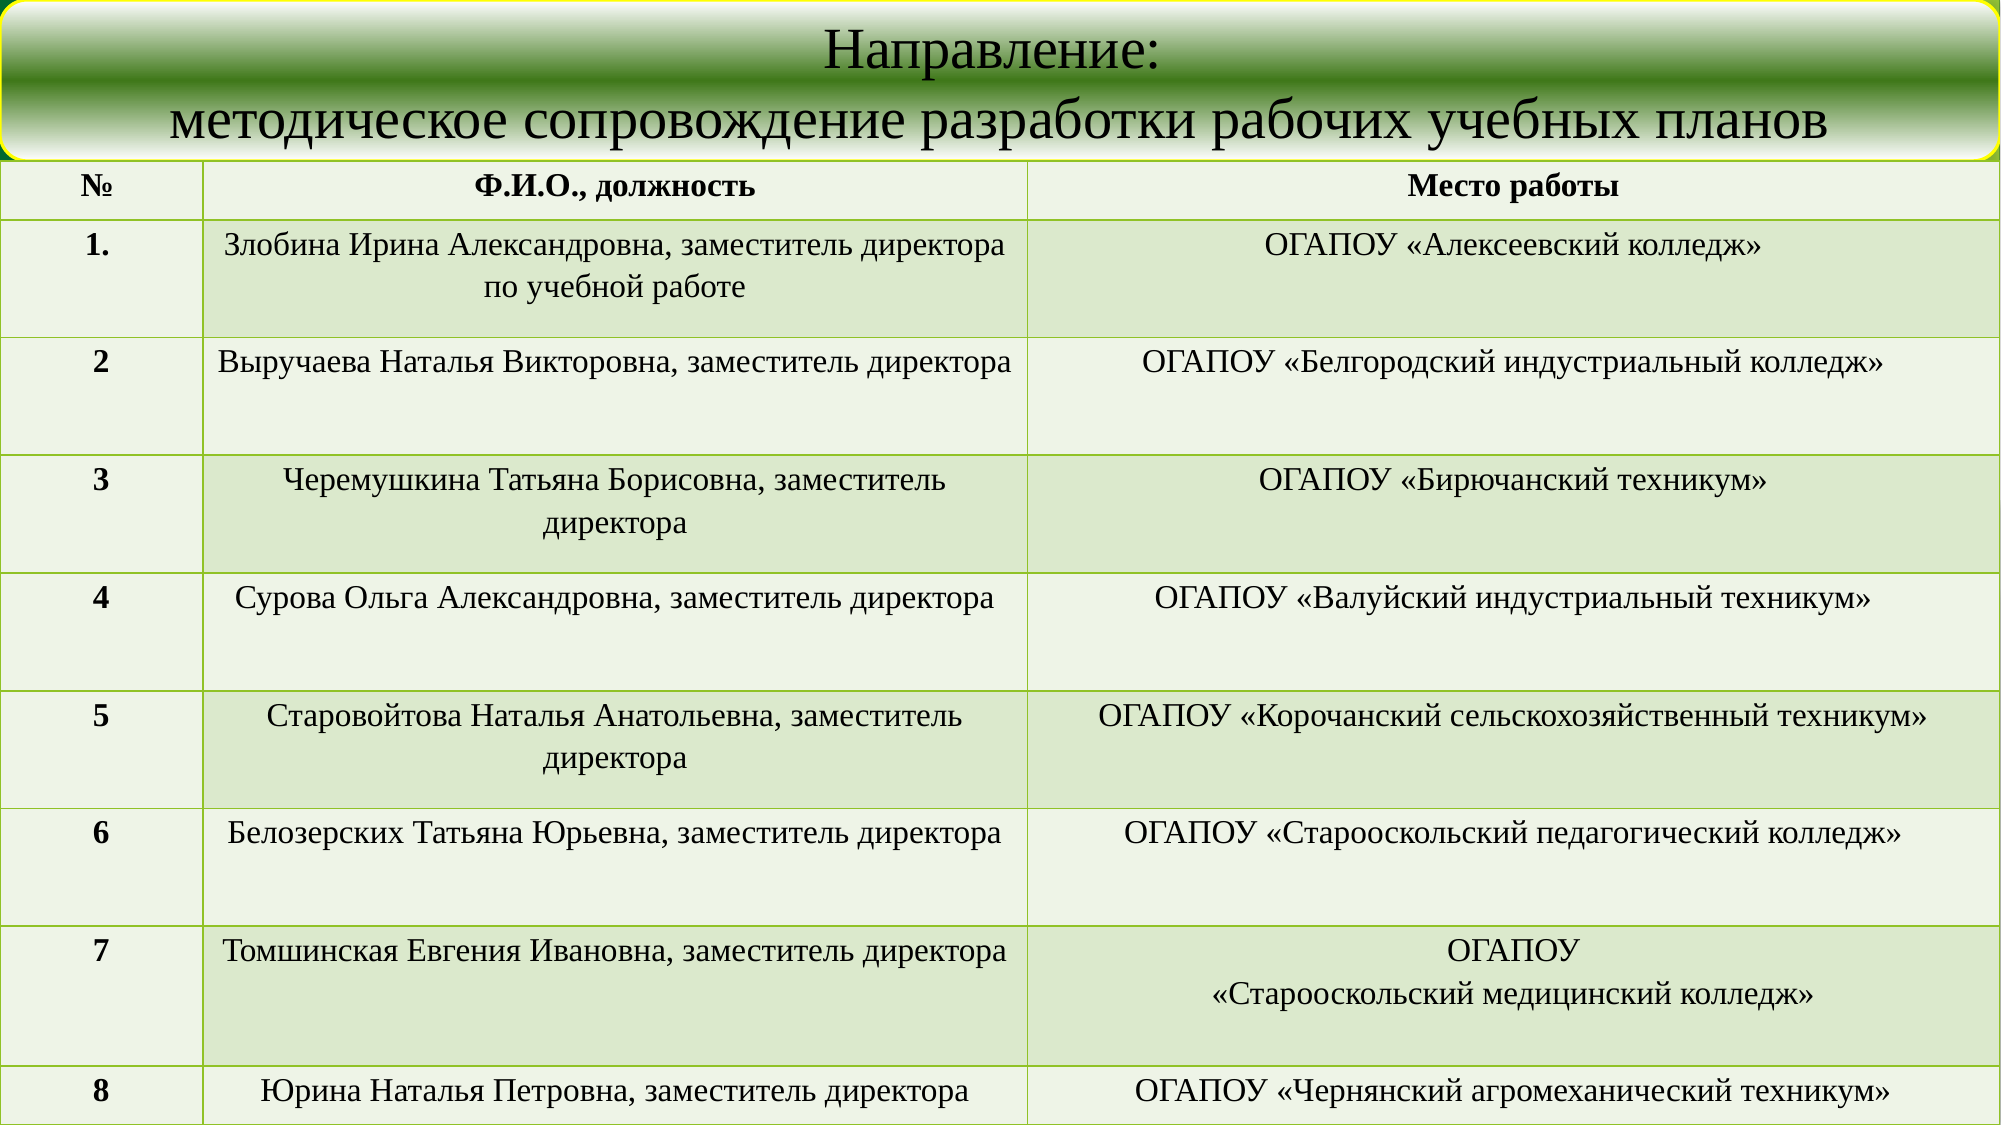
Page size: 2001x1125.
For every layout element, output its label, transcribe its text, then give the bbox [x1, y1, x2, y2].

table_cell Выручаева Наталья Викторовна, заместитель директора [204, 338, 1027, 454]
text_box Направление: методическое сопровождение разработки рабочих учебных планов [0, 0, 2000, 160]
table_cell ОГАПОУ «Белгородский индустриальный колледж» [1028, 338, 1999, 454]
table_cell 6 [1, 809, 202, 925]
table_cell Сурова Ольга Александровна, заместитель директора [204, 574, 1027, 690]
table_cell Юрина Наталья Петровна, заместитель директора [204, 1067, 1027, 1124]
table_cell 7 [1, 927, 202, 1065]
table_cell ОГАПОУ «Старооскольский педагогический колледж» [1028, 809, 1999, 925]
table_cell ОГАПОУ «Бирючанский техникум» [1028, 456, 1999, 572]
table_header Ф.И.О., должность [204, 162, 1027, 219]
table_cell Черемушкина Татьяна Борисовна, заместитель директора [204, 456, 1027, 572]
table_cell Белозерских Татьяна Юрьевна, заместитель директора [204, 809, 1027, 925]
table_cell 4 [1, 574, 202, 690]
table_cell 8 [1, 1067, 202, 1124]
table_cell ОГАПОУ «Старооскольский медицинский колледж» [1028, 927, 1999, 1065]
table_cell 5 [1, 692, 202, 808]
table_cell ОГАПОУ «Чернянский агромеханический техникум» [1028, 1067, 1999, 1124]
table_cell ОГАПОУ «Алексеевский колледж» [1028, 221, 1999, 337]
table_cell Старовойтова Наталья Анатольевна, заместитель директора [204, 692, 1027, 808]
table_cell 3 [1, 456, 202, 572]
table_cell 1. [1, 221, 202, 337]
table_header Место работы [1028, 162, 1999, 219]
table_header № [1, 162, 202, 219]
table_cell Томшинская Евгения Ивановна, заместитель директора [204, 927, 1027, 1065]
table_cell ОГАПОУ «Валуйский индустриальный техникум» [1028, 574, 1999, 690]
table_cell ОГАПОУ «Корочанский сельскохозяйственный техникум» [1028, 692, 1999, 808]
table_cell Злобина Ирина Александровна, заместитель директора по учебной работе [204, 221, 1027, 337]
table_cell 2 [1, 338, 202, 454]
